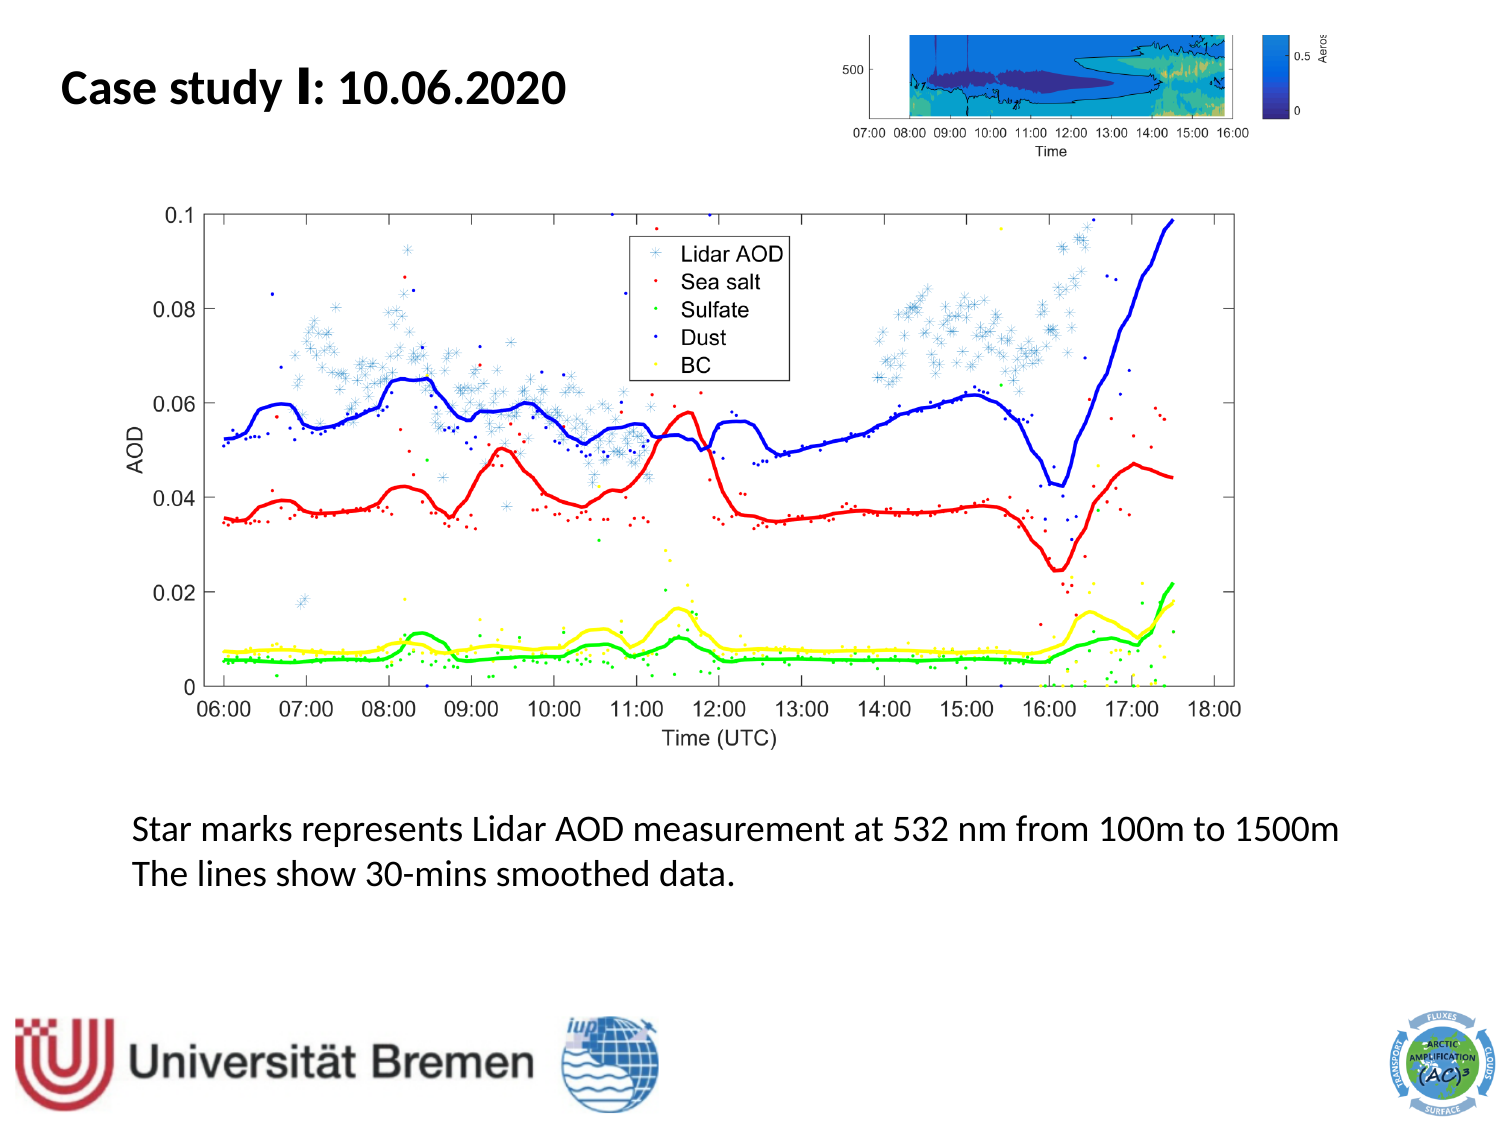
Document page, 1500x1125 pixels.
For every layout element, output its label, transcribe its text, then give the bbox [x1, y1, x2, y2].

text_box Star marks represents Lidar AOD measurement at 532 nm from 100m to 1500m The lines show 30-mins smoothed data. [117, 796, 1430, 902]
picture [30, 170, 1360, 751]
picture [0, 1001, 680, 1125]
text_box Case study Ⅰ: 10.06.2020 [46, 46, 803, 122]
picture [1382, 1007, 1500, 1125]
picture [808, 34, 1359, 165]
